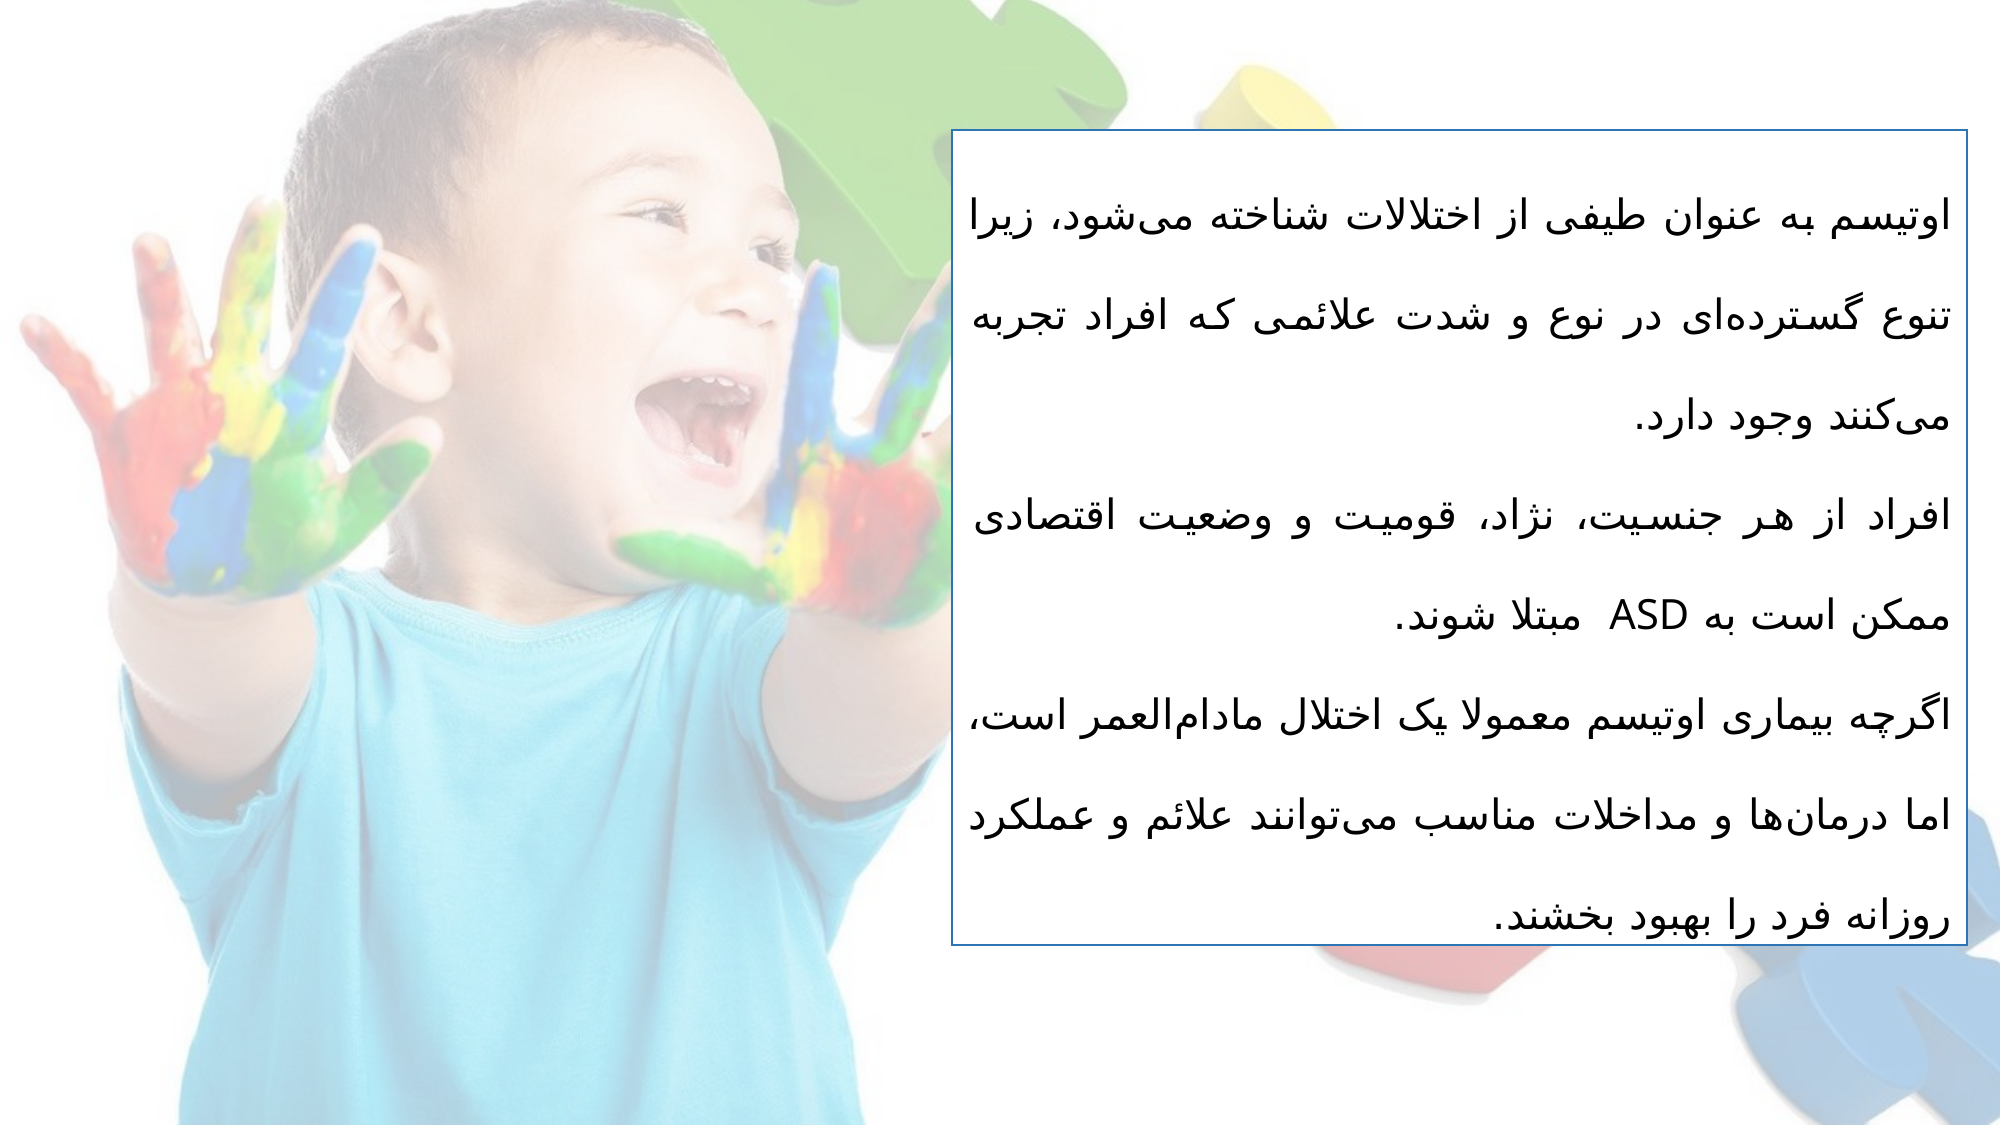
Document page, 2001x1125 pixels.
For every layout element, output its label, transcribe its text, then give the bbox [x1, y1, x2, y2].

text_box اوتیسم به عنوان طیفی از اختلالات شناخته می‌شود، زیرا تنوع گسترده‌ای در نوع و شدت علائمی که افراد تجربه می‌کنند وجود دارد. افراد از هر جنسیت، نژاد، قومیت و وضعیت اقتصادی ممکن است به ASD مبتلا شوند. اگرچه بیماری اوتیسم معمولا یک اختلال مادام‌العمر است، اما درمان‌ها و مداخلات مناسب می‌توانند علائم و عملکرد روزانه فرد را بهبود بخشند. [951, 129, 1968, 946]
